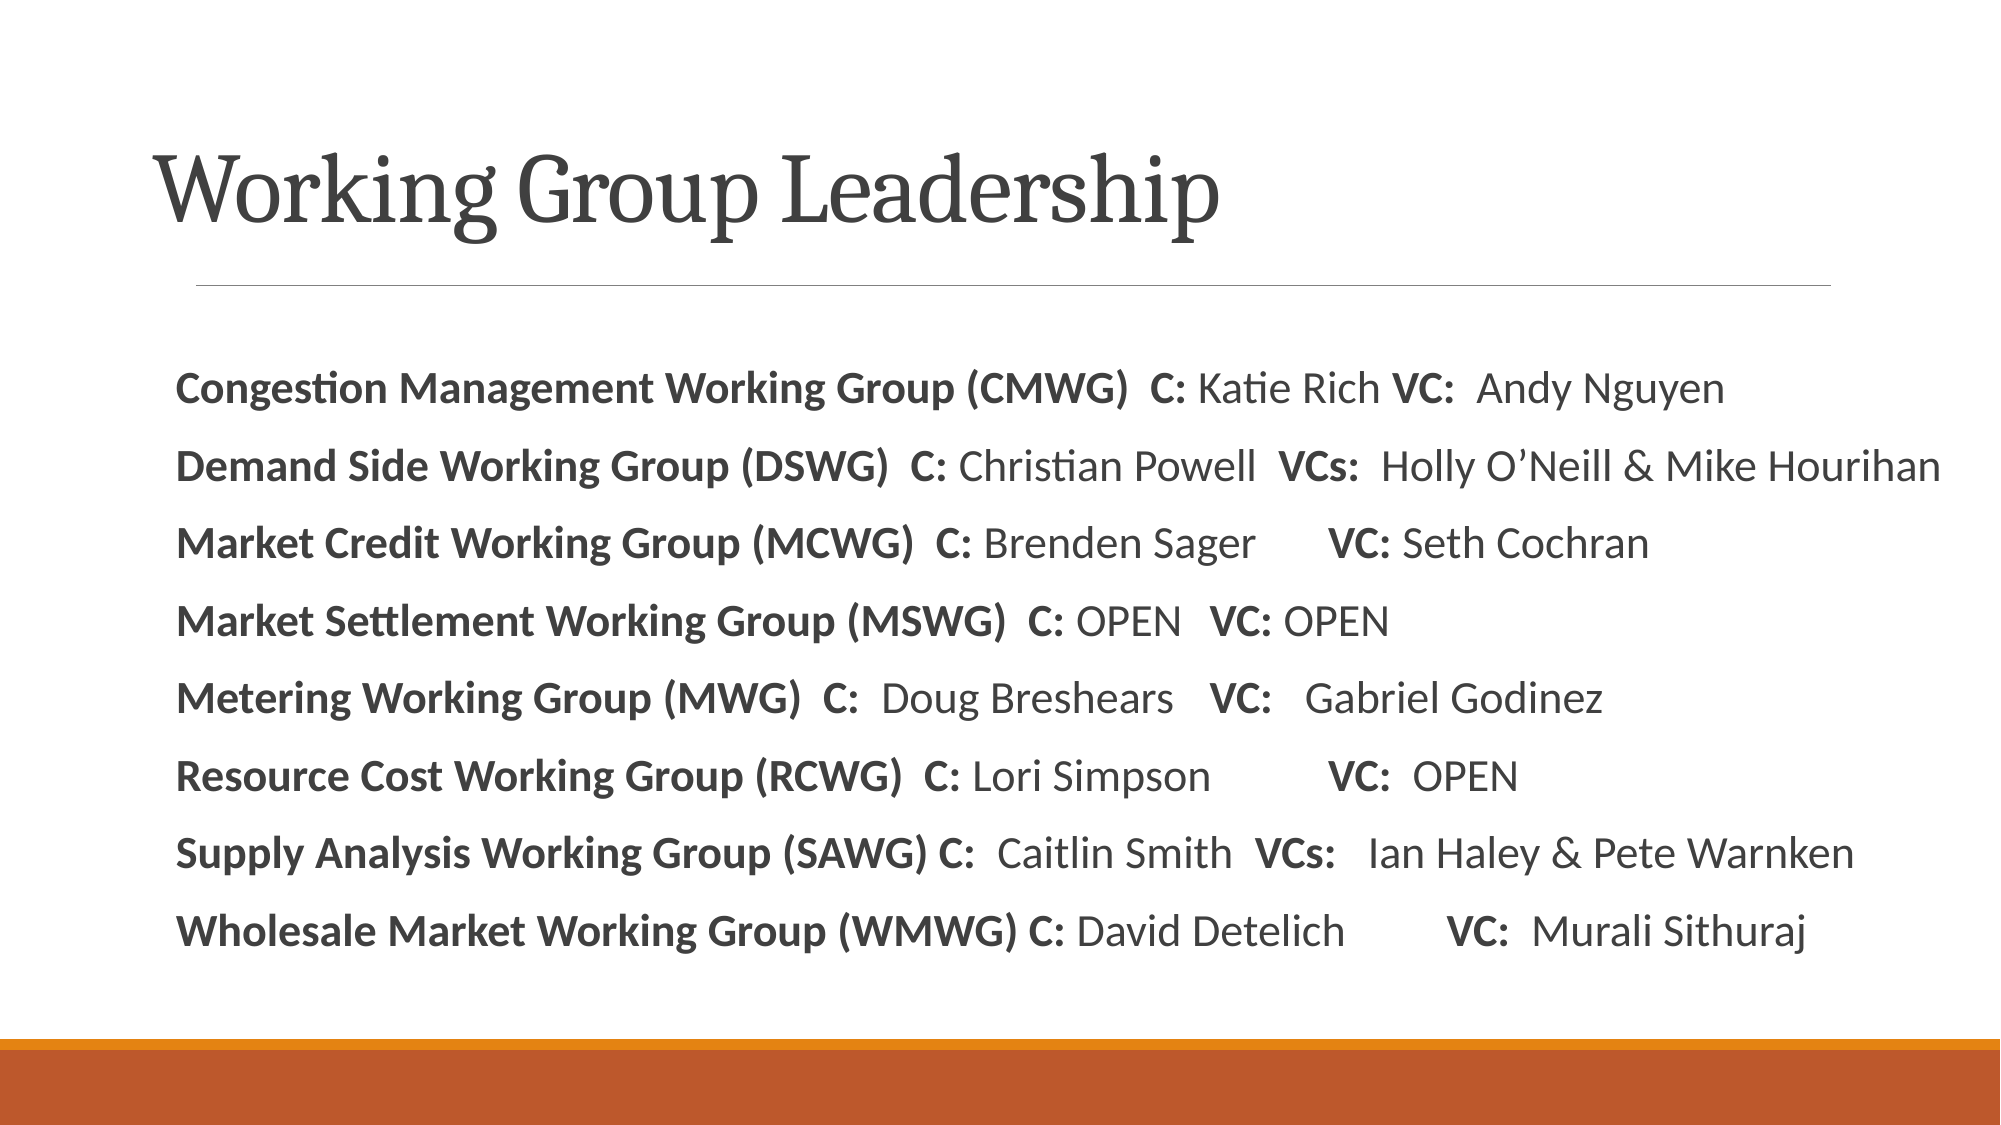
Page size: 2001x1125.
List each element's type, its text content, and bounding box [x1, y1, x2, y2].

list Congestion Management Working Group (CMWG) C: Katie Rich VC: Andy Nguyen Demand Side Working Group (DSWG) C: Christian Powell VCs: Holly O’Neill & Mike Hourihan Market Credit Working Group (MCWG) C: Brenden Sager VC: Seth Cochran Market Settlement Working Group (MSWG) C: OPEN VC: OPEN Metering Working Group (MWG) C: Doug Breshears VC: Gabriel Godinez Resource Cost Working Group (RCWG) C: Lori Simpson VC: OPEN Supply Analysis Working Group (SAWG) C: Caitlin Smith VCs: Ian Haley & Pete Warnken Wholesale Market Working Group (WMWG) C: David Detelich VC: Murali Sithuraj [137, 299, 1962, 1013]
title Working Group Leadership [137, 41, 1863, 251]
